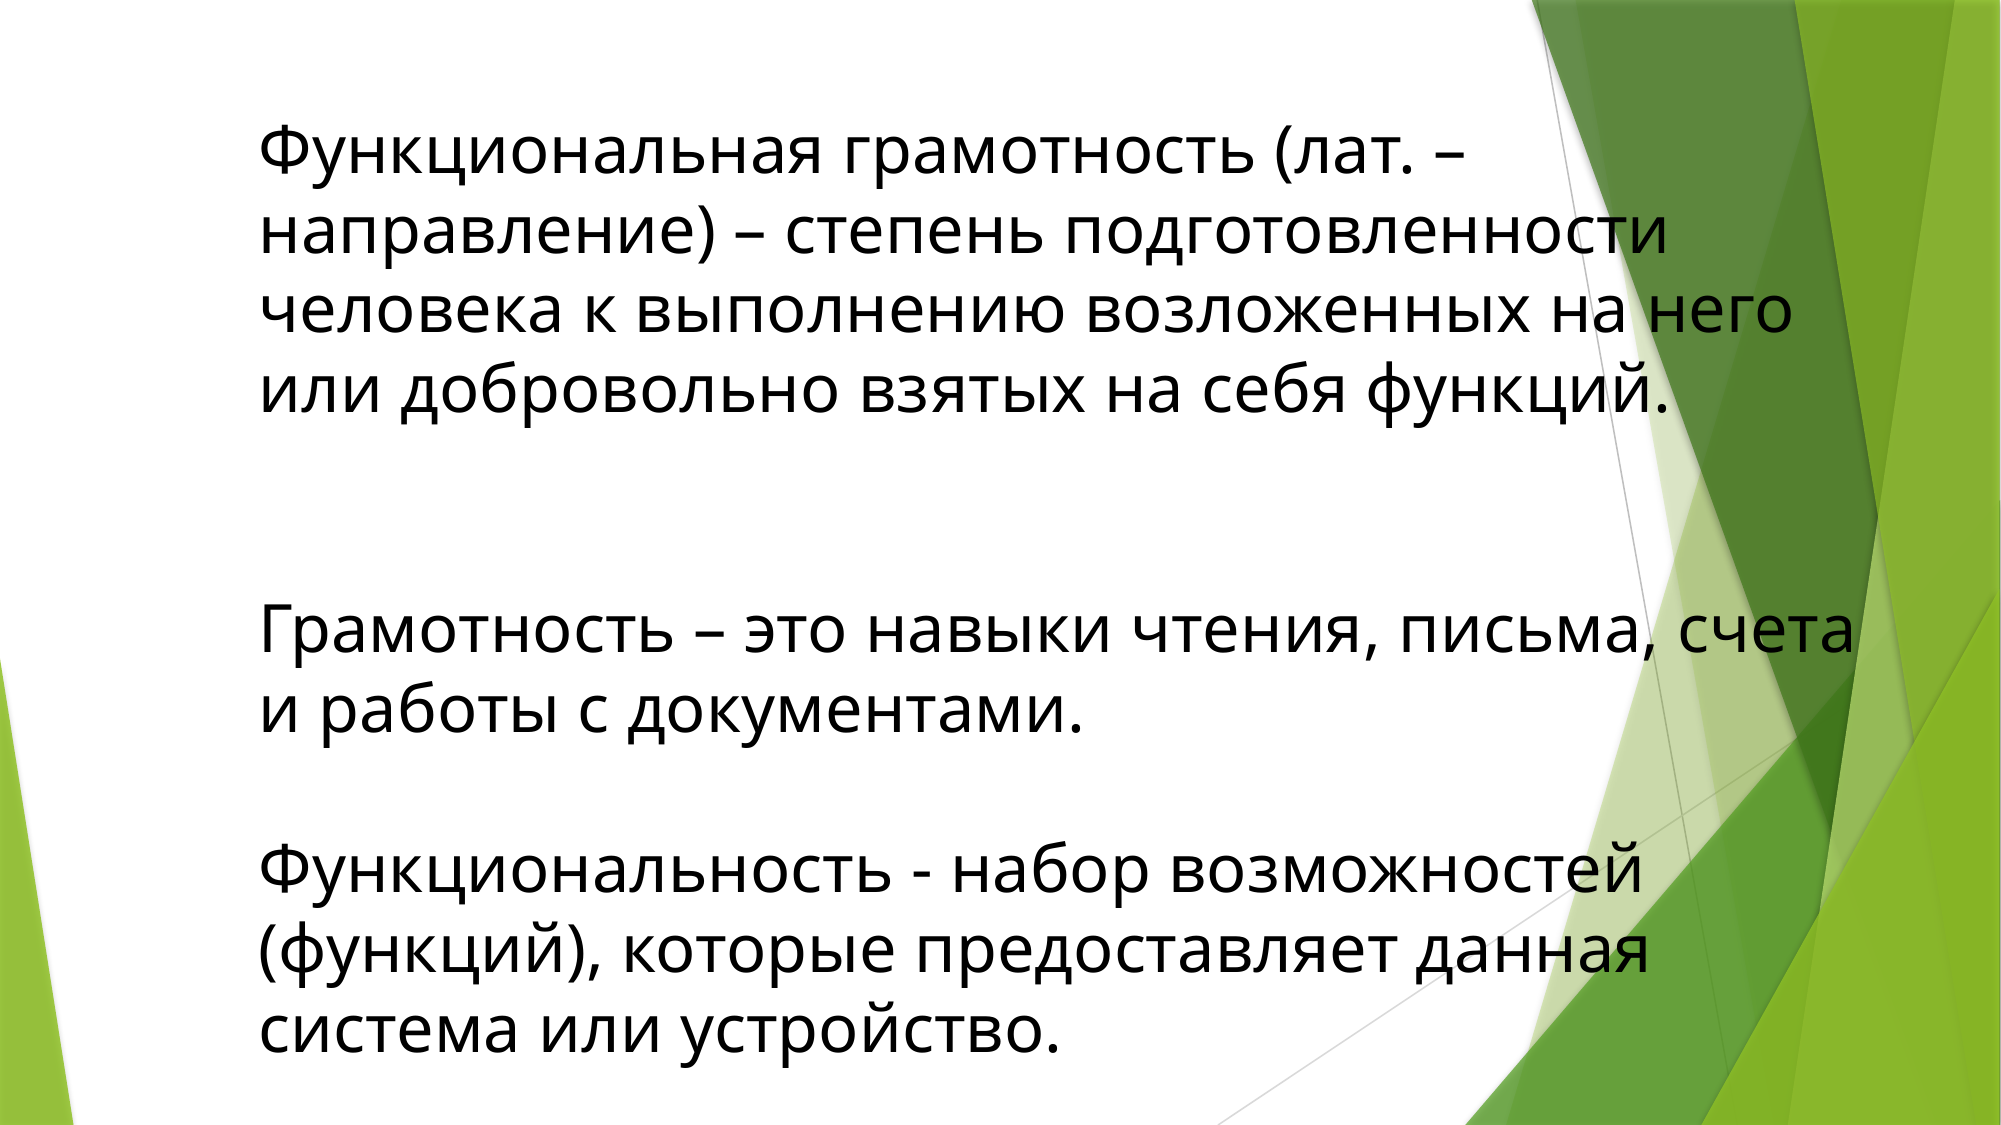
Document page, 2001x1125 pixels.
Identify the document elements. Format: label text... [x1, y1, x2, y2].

text_box Функциональная грамотность (лат. – направление) – степень подготовленности человека к выполнению возложенных на него или добровольно взятых на себя функций. Грамотность – это навыки чтения, письма, счета и работы с документами. Функциональность - набор возможностей (функций), которые предоставляет данная система или устройство. [244, 99, 1926, 1125]
